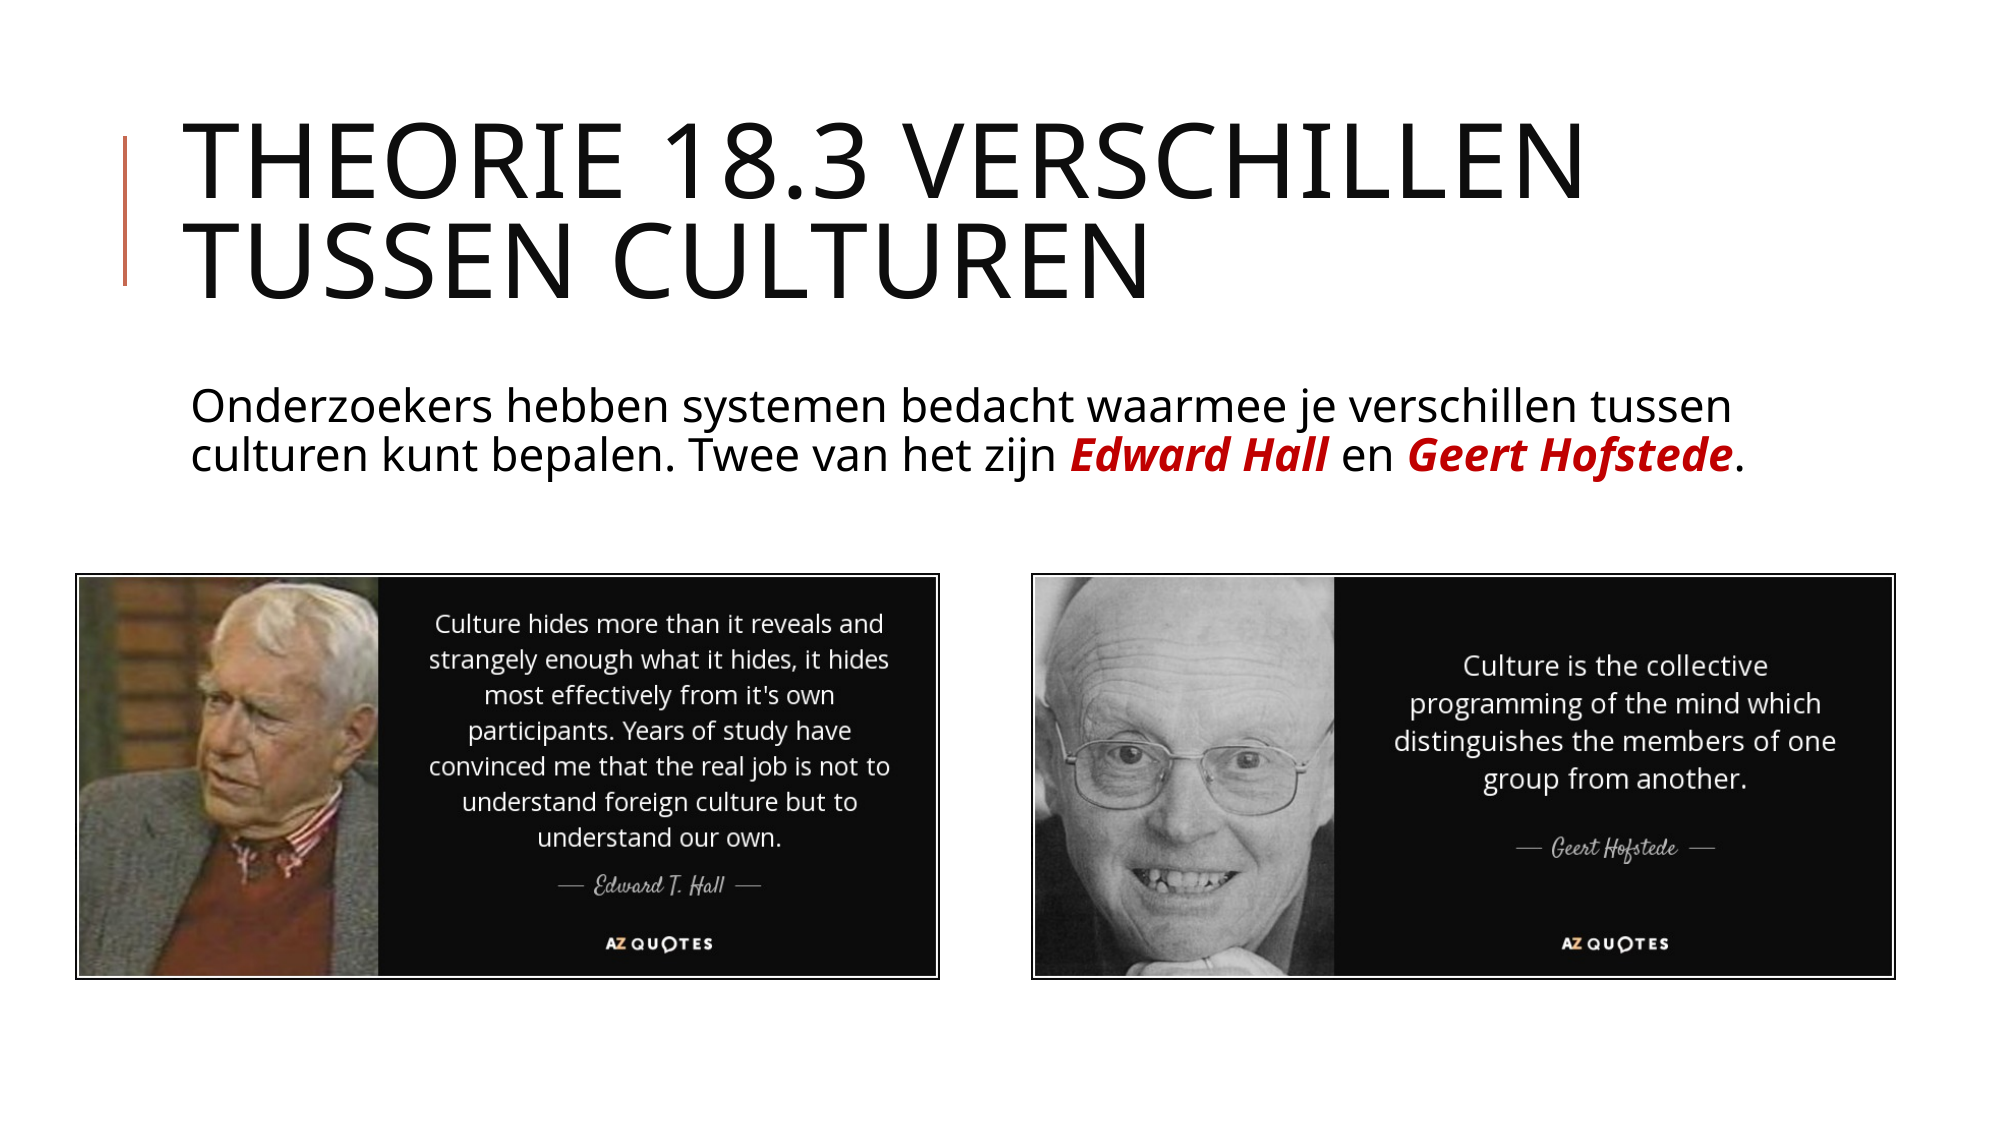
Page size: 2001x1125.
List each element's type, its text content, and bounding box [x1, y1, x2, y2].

title Theorie 18.3 verschillen tussen culturen [168, 96, 1763, 342]
list Onderzoekers hebben systemen bedacht waarmee je verschillen tussen culturen kunt bepalen. Twee van het zijn Edward Hall en Geert Hofstede. [168, 375, 1763, 1035]
picture [75, 572, 940, 980]
picture [1031, 572, 1896, 980]
